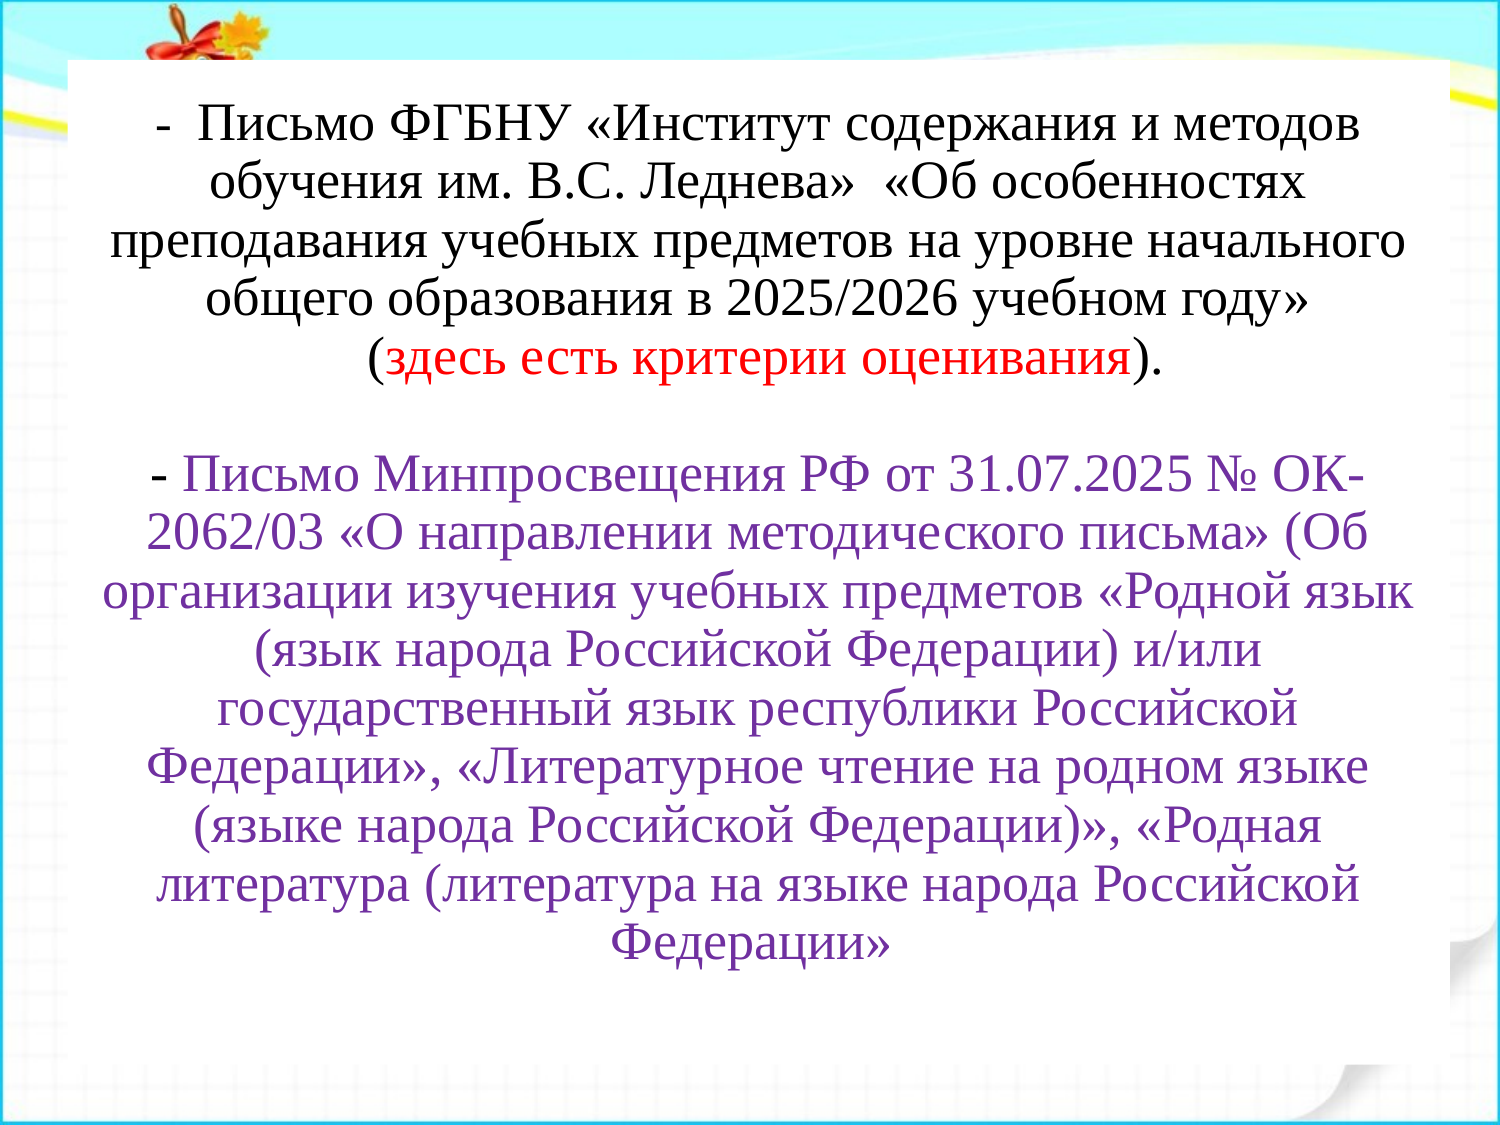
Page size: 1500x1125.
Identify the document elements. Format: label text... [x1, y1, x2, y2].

picture [0, 0, 1500, 1125]
title - Письмо ФГБНУ «Институт содержания и методов обучения им. В.С. Леднева» «Об особенностях преподавания учебных предметов на уровне начального общего образования в 2025/2026 учебном году» (здесь есть критерии оценивания). - Письмо Минпросвещения РФ от 31.07.2025 № ОК-2062/03 «О направлении методического письма» (Об организации изучения учебных предметов «Родной язык (язык народа Российской Федерации) и/или государственный язык республики Российской Федерации», «Литературное чтение на родном языке (языке народа Российской Федерации)», «Родная литература (литература на языке народа Российской Федерации» [67, 59, 1450, 1065]
